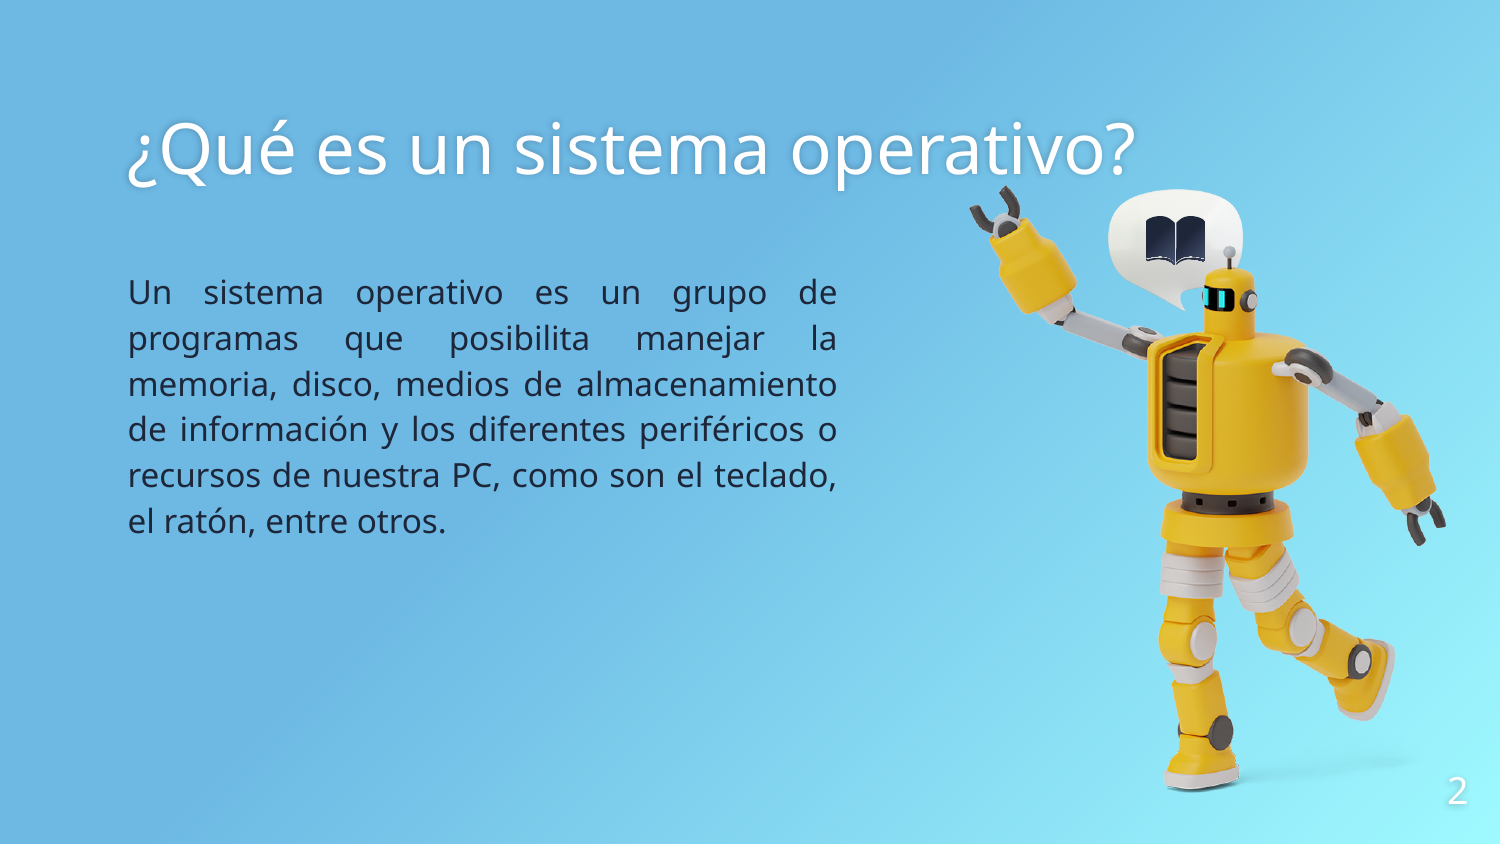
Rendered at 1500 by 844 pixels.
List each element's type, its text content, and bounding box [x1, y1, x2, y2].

list Un sistema operativo es un grupo de programas que posibilita manejar la memoria, disco, medios de almacenamiento de información y los diferentes periféricos o recursos de nuestra PC, como son el teclado, el ratón, entre otros. [127, 264, 839, 525]
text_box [1145, 215, 1206, 266]
slide_number 2 [1378, 761, 1469, 814]
title ¿Qué es un sistema operativo? [127, 124, 1374, 190]
picture [969, 184, 1447, 794]
